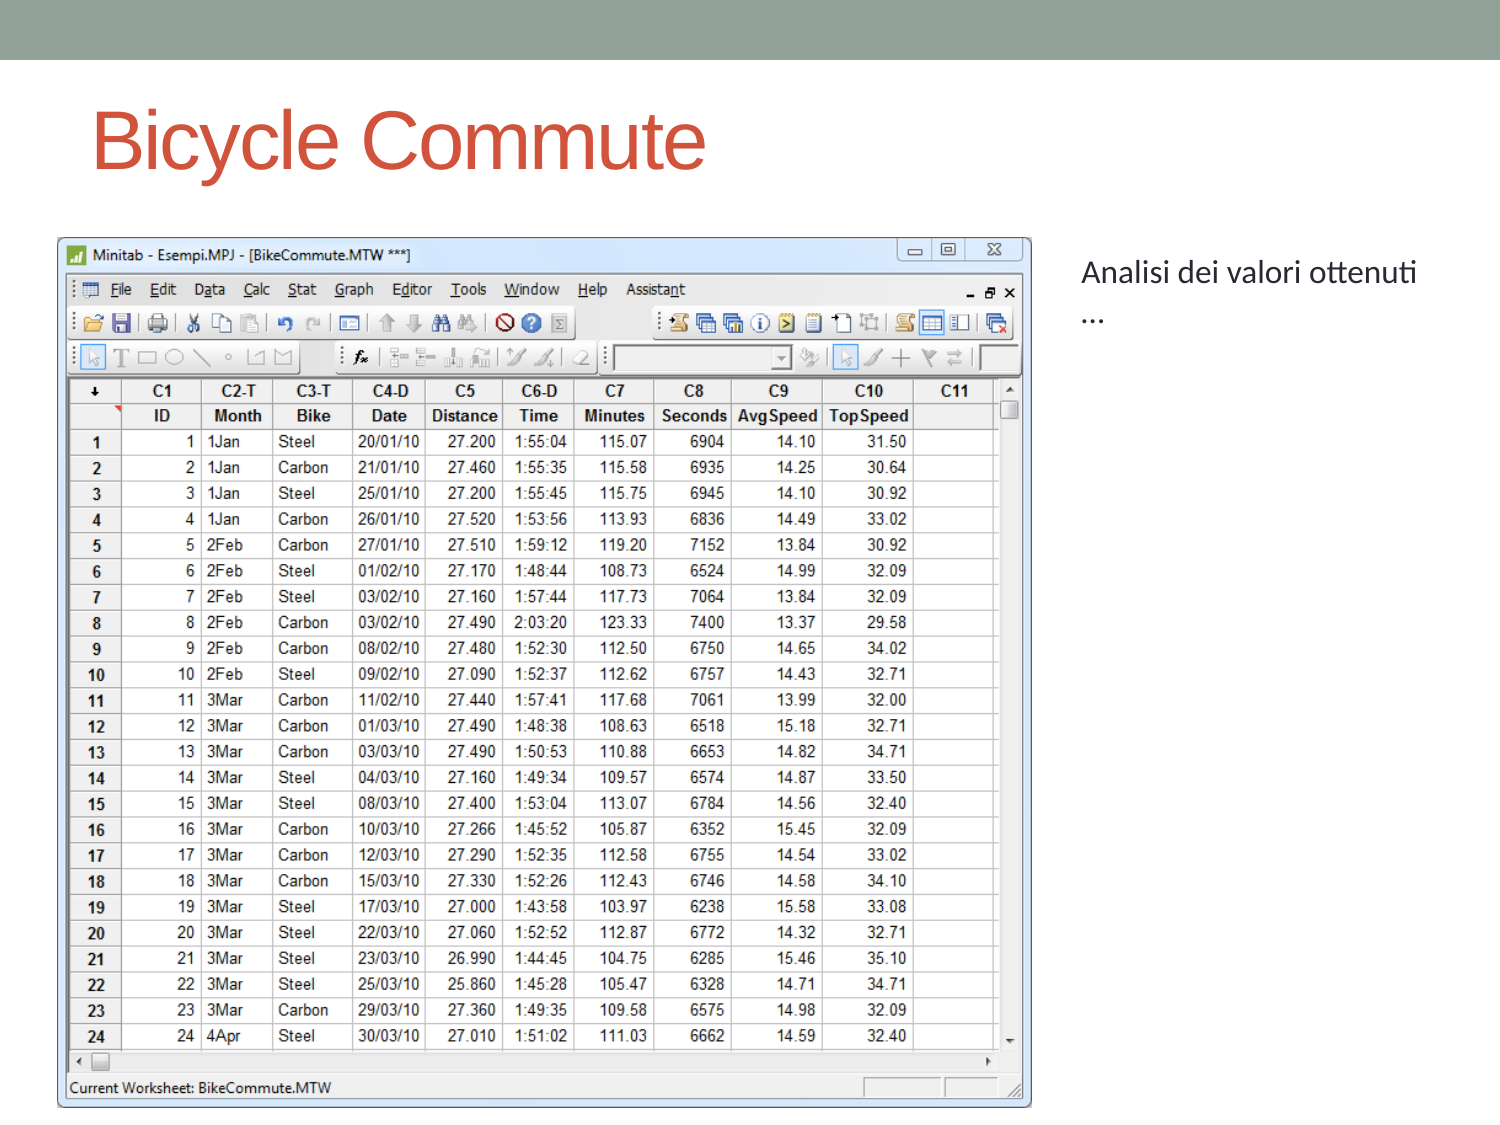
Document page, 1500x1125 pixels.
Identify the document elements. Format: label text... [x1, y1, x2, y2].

title Bicycle Commute [75, 77, 1425, 195]
text_box Analisi dei valori ottenuti … [1066, 242, 1443, 338]
picture [56, 236, 1033, 1108]
